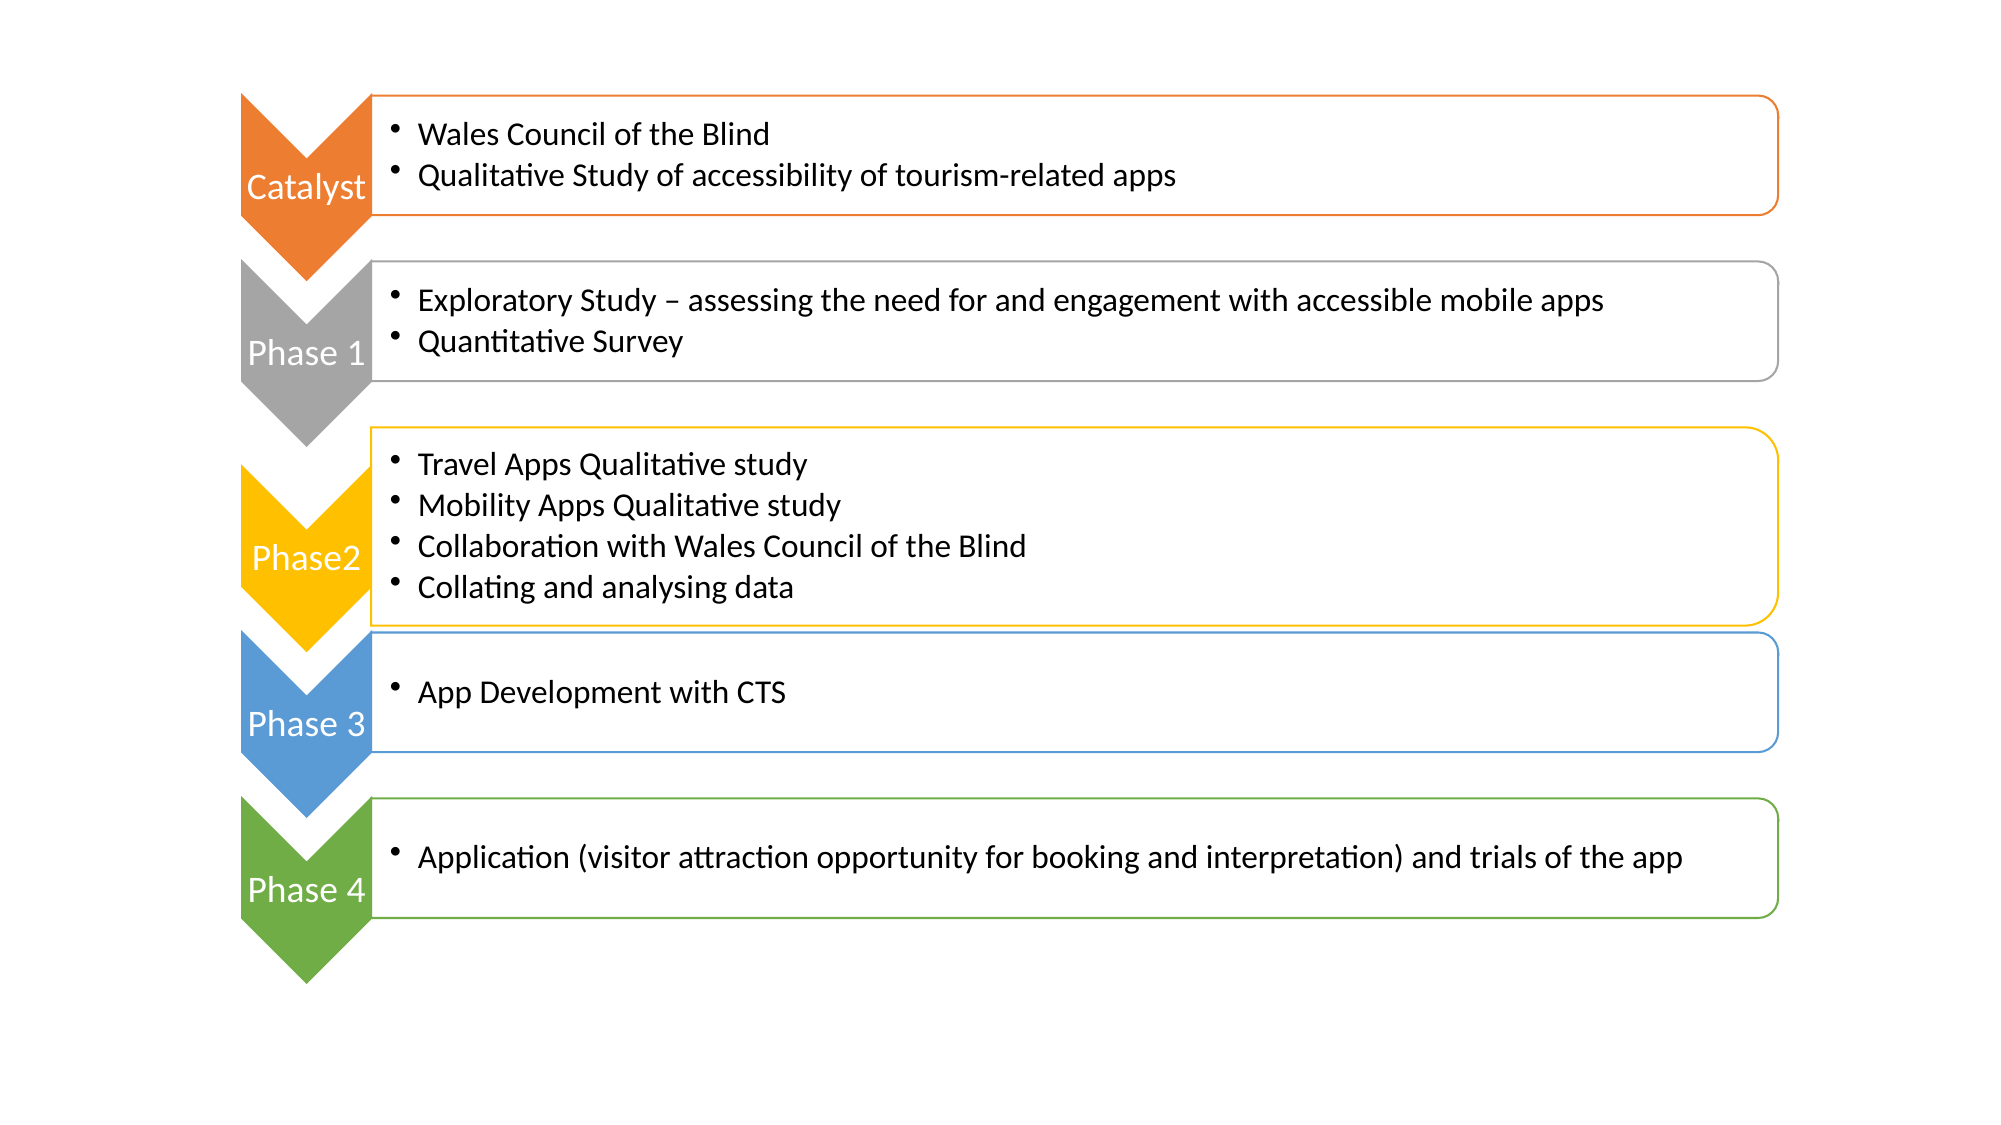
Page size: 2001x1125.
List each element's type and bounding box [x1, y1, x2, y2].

text_box [242, 94, 1779, 984]
